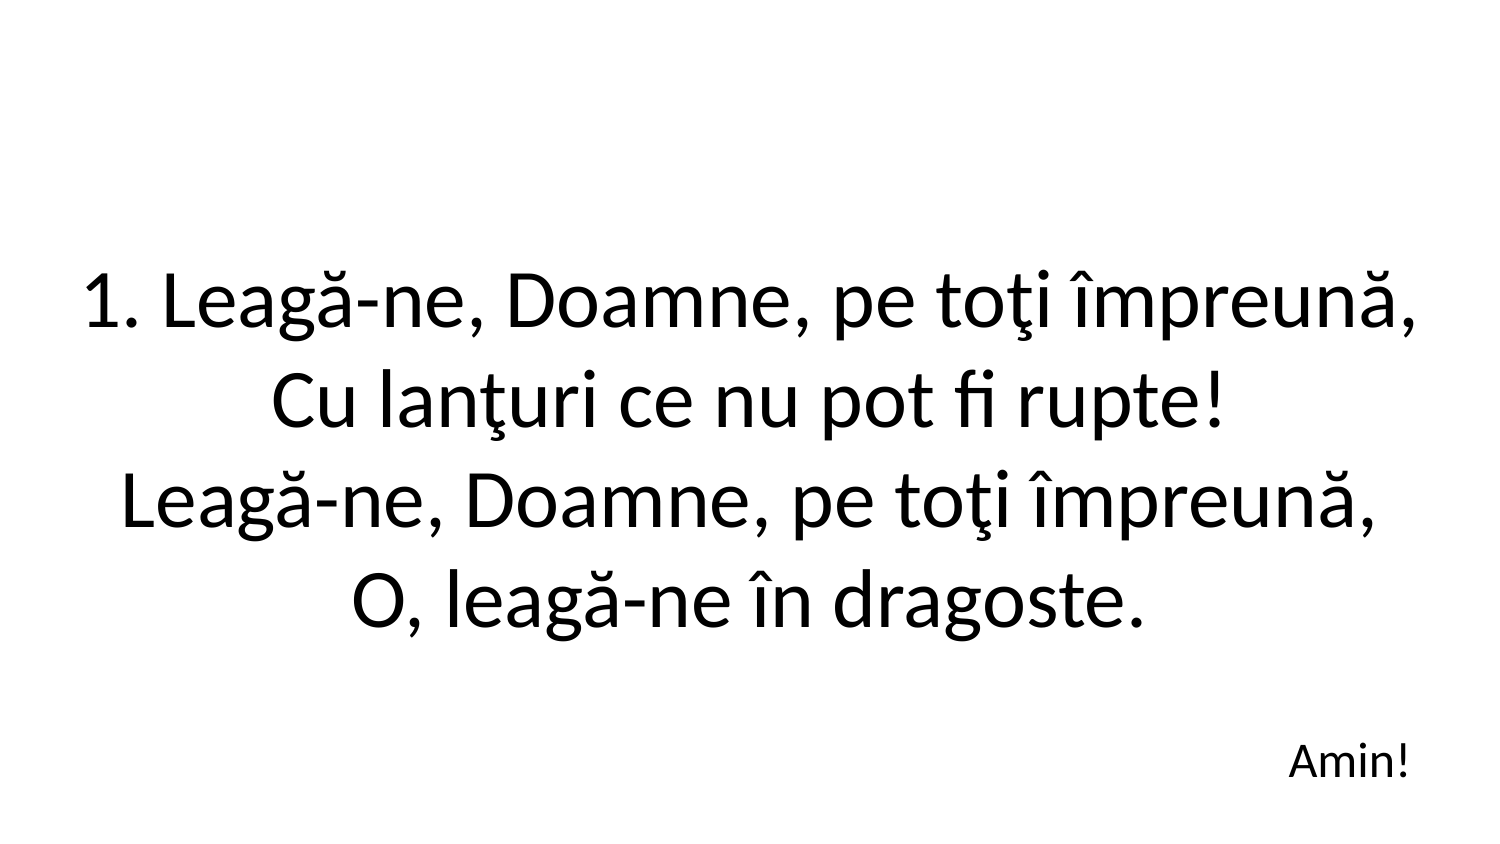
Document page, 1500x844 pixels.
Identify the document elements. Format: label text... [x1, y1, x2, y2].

text_box 1. Leagă-ne, Doamne, pe toţi împreună, Cu lanţuri ce nu pot fi rupte! Leagă-ne, Doamne, pe toţi împreună, O, leagă-ne în dragoste. [64, 192, 1436, 652]
text_box Amin! [1273, 674, 1427, 795]
